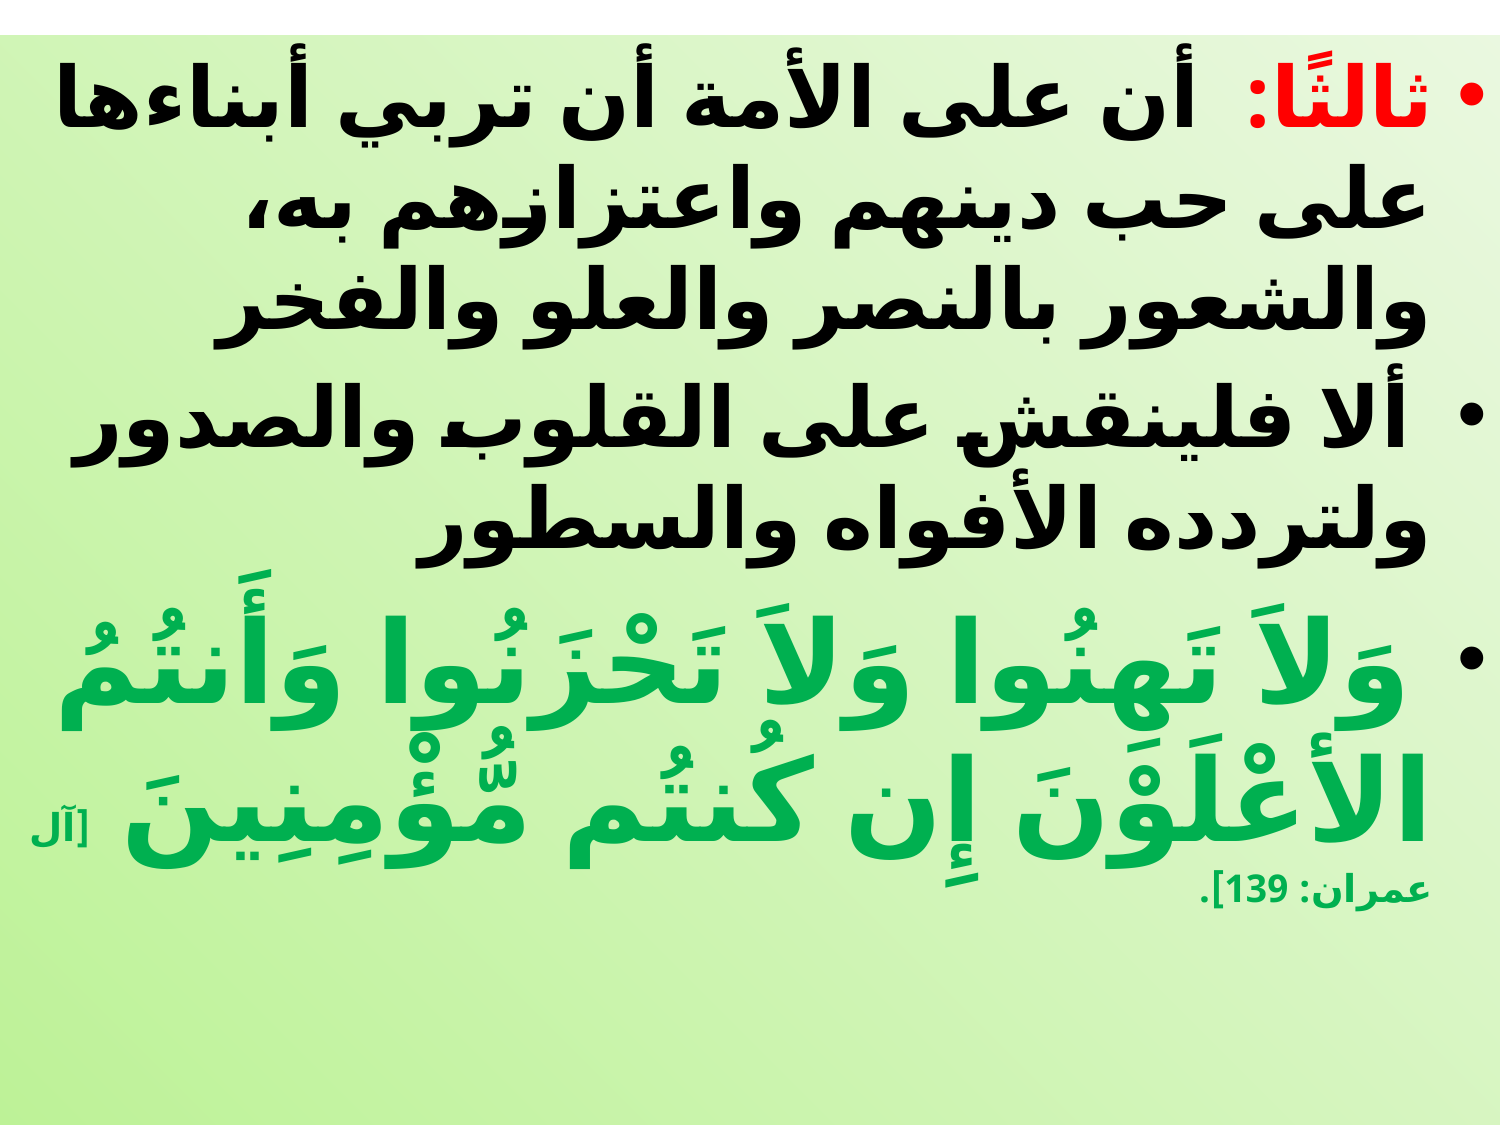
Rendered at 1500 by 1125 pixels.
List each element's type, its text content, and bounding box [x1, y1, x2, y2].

list ثالثًا: أن على الأمة أن تربي أبناءها على حب دينهم واعتزازهم به، والشعور بالنصر والعلو والفخر ألا فلينقش على القلوب والصدور ولتردده الأفواه والسطور وَلاَ تَهِنُوا وَلاَ تَحْزَنُوا وَأَنتُمُ الأعْلَوْنَ إِن كُنتُم مُّؤْمِنِينَ [آل عمران: 139]. [0, 35, 1500, 1125]
